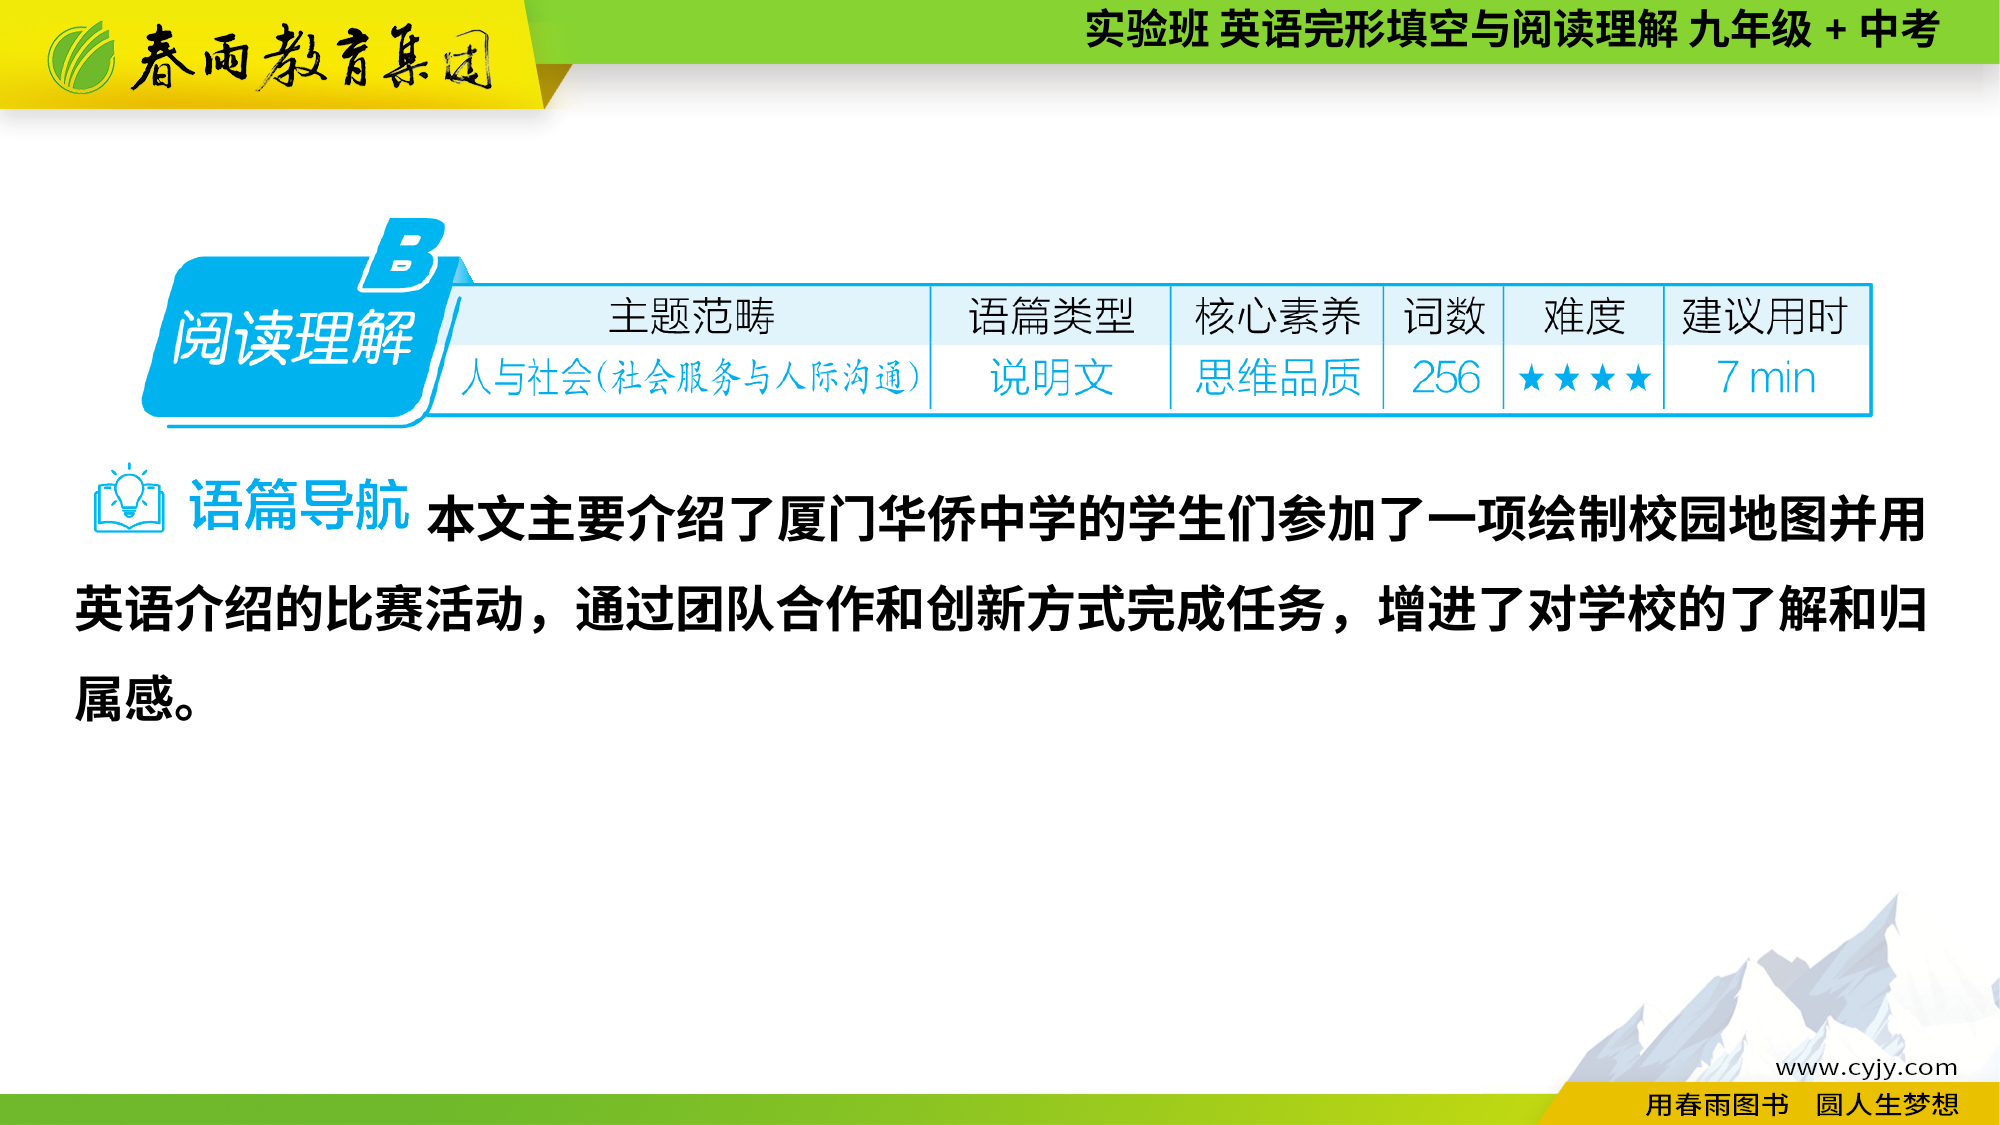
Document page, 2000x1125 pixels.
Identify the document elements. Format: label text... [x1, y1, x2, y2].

picture [0, 0, 2000, 1125]
list 本文主要介绍了厦门华侨中学的学生们参加了一项绘制校园地图并用英语介绍的比赛活动，通过团队合作和创新方式完成任务，增进了对学校的了解和归属感。 [59, 449, 1944, 738]
